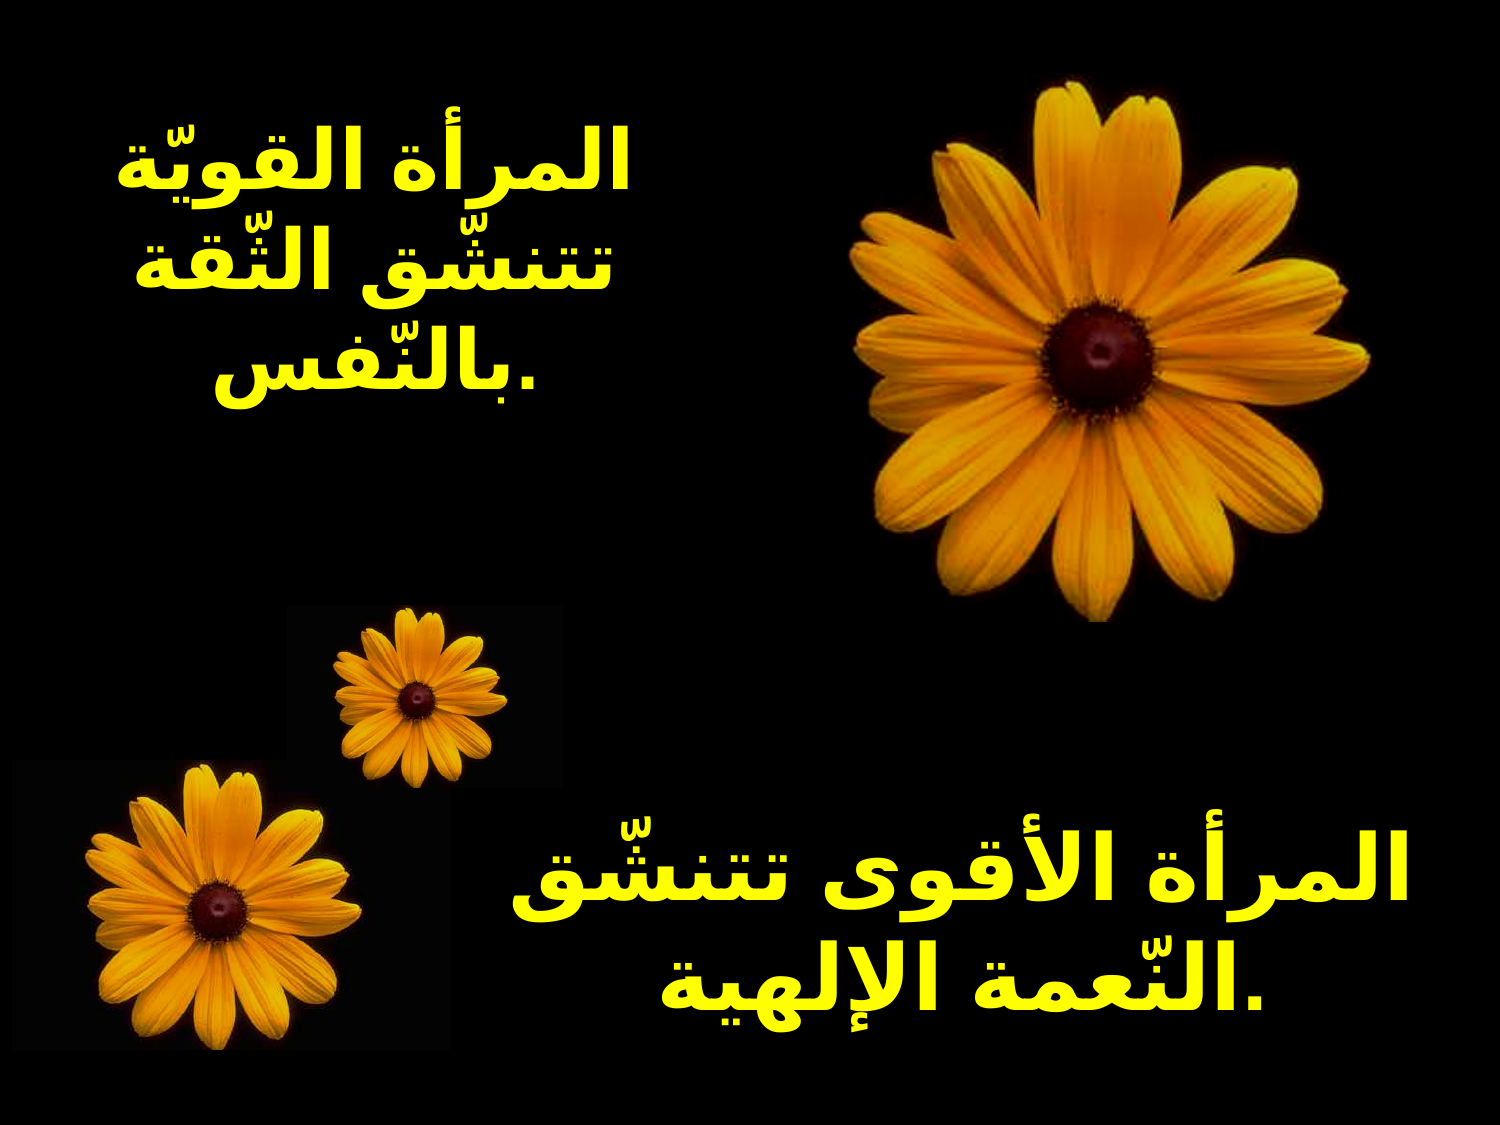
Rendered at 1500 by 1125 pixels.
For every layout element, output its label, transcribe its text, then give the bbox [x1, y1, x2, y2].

title المرأة القويّة تتنشّق الثّقة بالنّفس. [24, 162, 707, 351]
picture [12, 604, 563, 1051]
text_box المرأة الأقوى تتنشّق النّعمة الإلهية. [454, 825, 1475, 1013]
picture [712, 74, 1463, 622]
